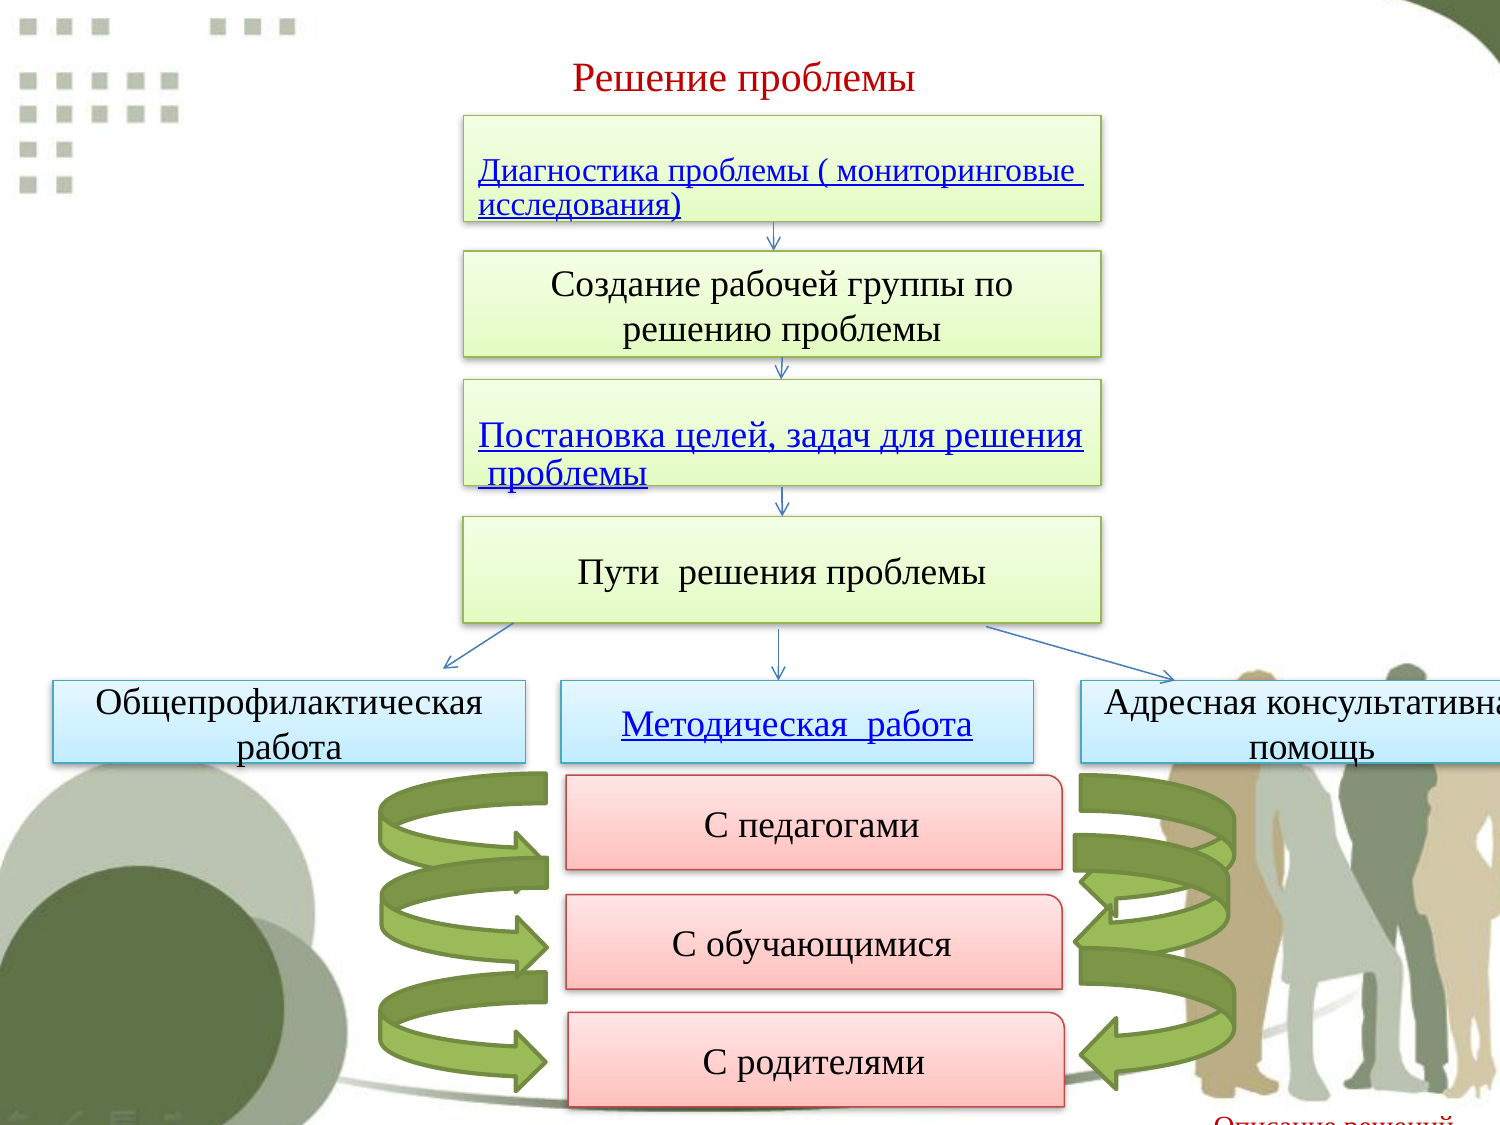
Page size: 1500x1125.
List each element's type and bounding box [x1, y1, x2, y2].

text_box [442, 622, 514, 669]
text_box [985, 626, 1176, 681]
picture [0, 0, 1500, 1125]
